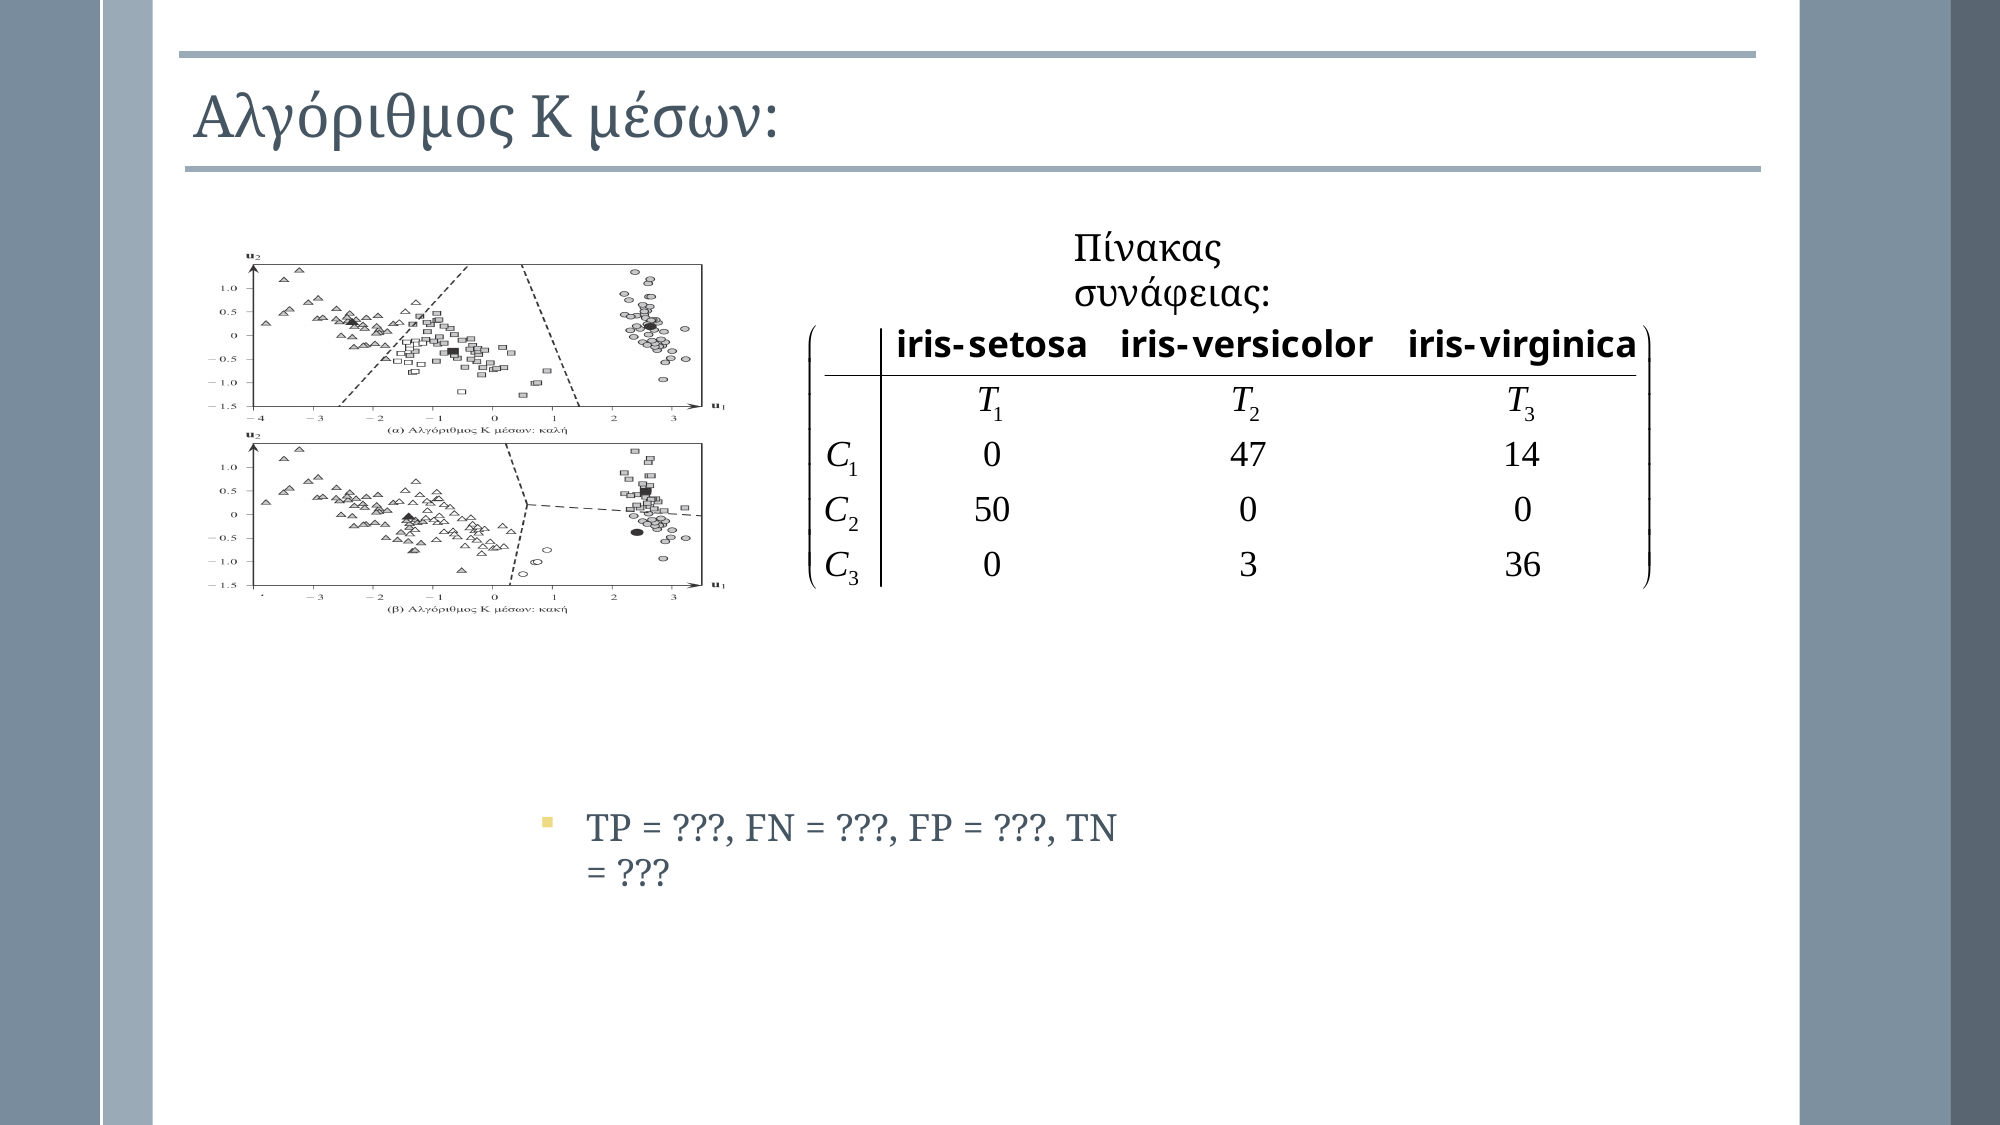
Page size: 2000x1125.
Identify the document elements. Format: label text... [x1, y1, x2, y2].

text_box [208, 250, 730, 614]
text_box Πίνακας συνάφειας: [1058, 216, 1441, 292]
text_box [800, 316, 1661, 597]
text_box Αλγόριθμος K μέσων: [178, 72, 1792, 157]
text_box TP = ???, FN = ???, FP = ???, TN = ??? [524, 744, 1227, 918]
